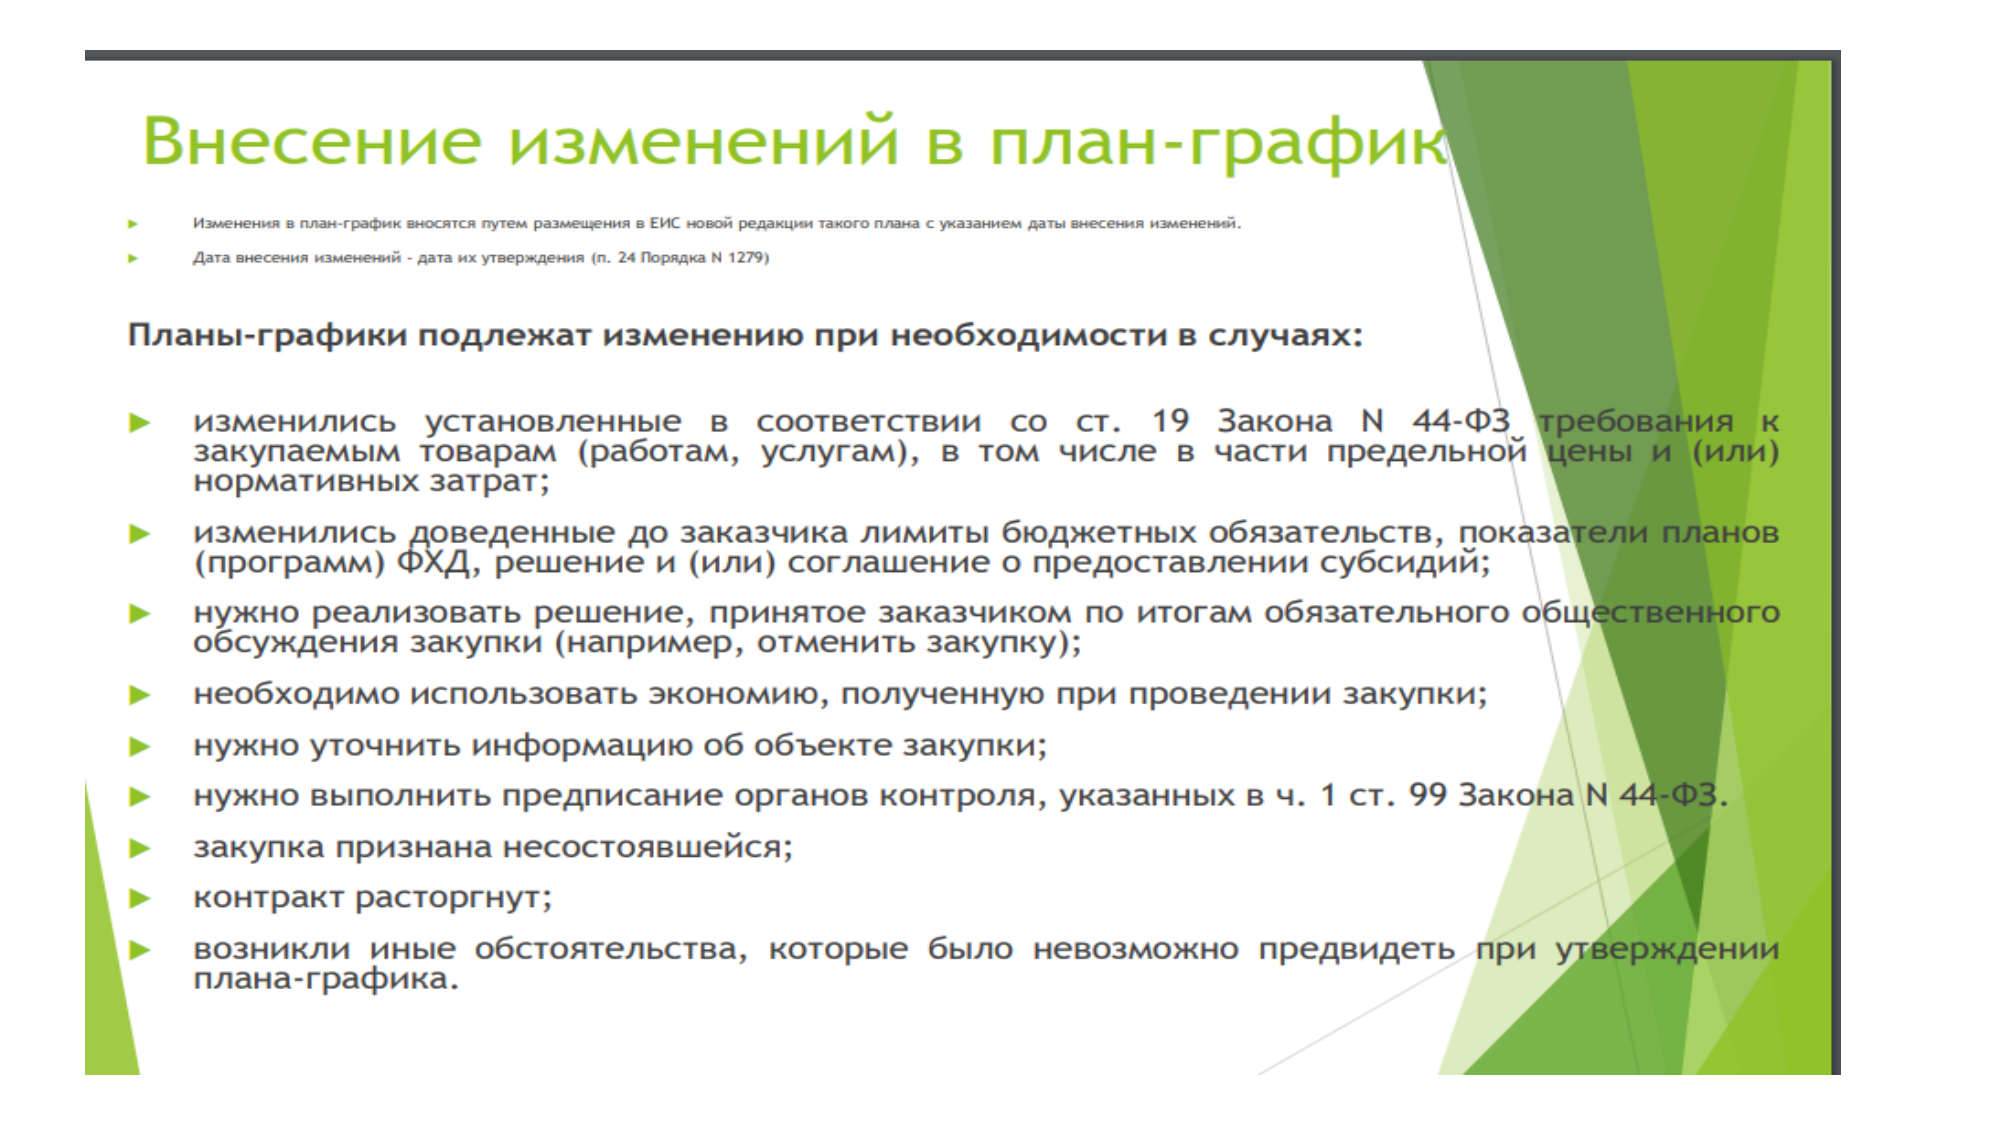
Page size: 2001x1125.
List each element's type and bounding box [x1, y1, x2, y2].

picture [85, 50, 1841, 1075]
